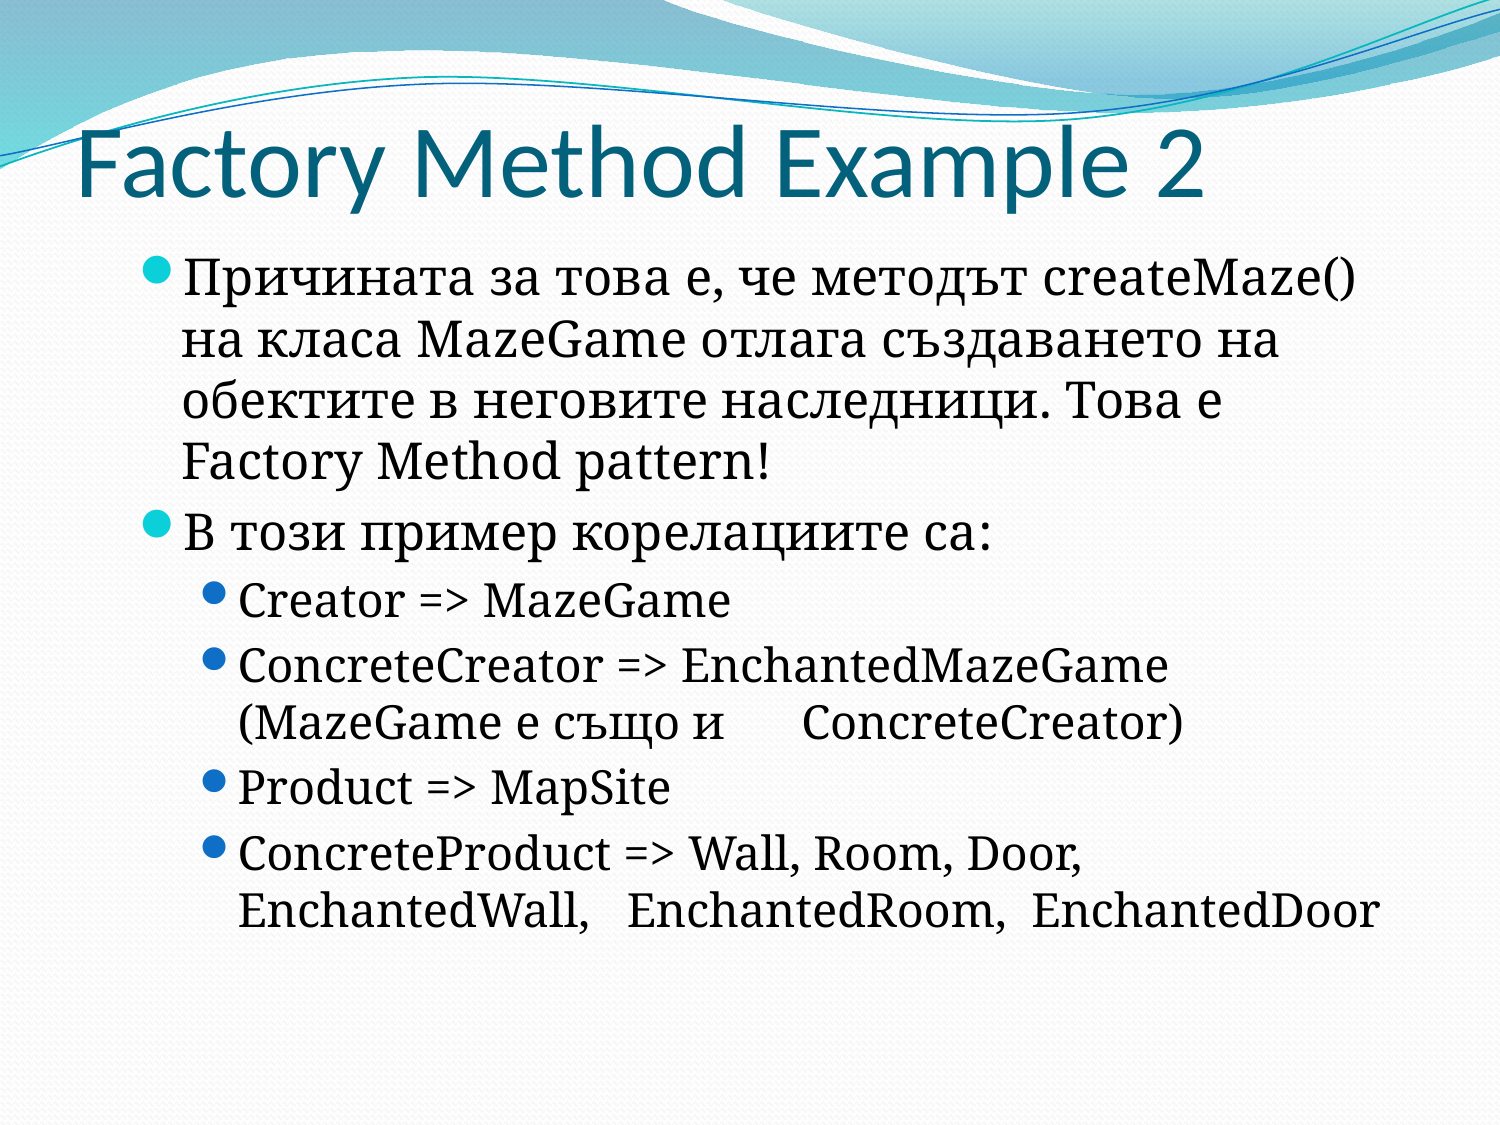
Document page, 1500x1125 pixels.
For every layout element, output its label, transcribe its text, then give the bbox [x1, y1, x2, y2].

list Причината за това е, че методът createMaze() на класа MazeGame отлага създаването на обектите в неговите наследници. Това е Factory Method pattern! В този пример корелациите са: Creator => MazeGame ConcreteCreator => EnchantedMazeGame (MazeGame е също и ConcreteCreator) Product => MapSite ConcreteProduct => Wall, Room, Door, EnchantedWall, EnchantedRoom, EnchantedDoor [123, 237, 1425, 988]
title Factory Method Example 2 [75, 30, 1425, 219]
